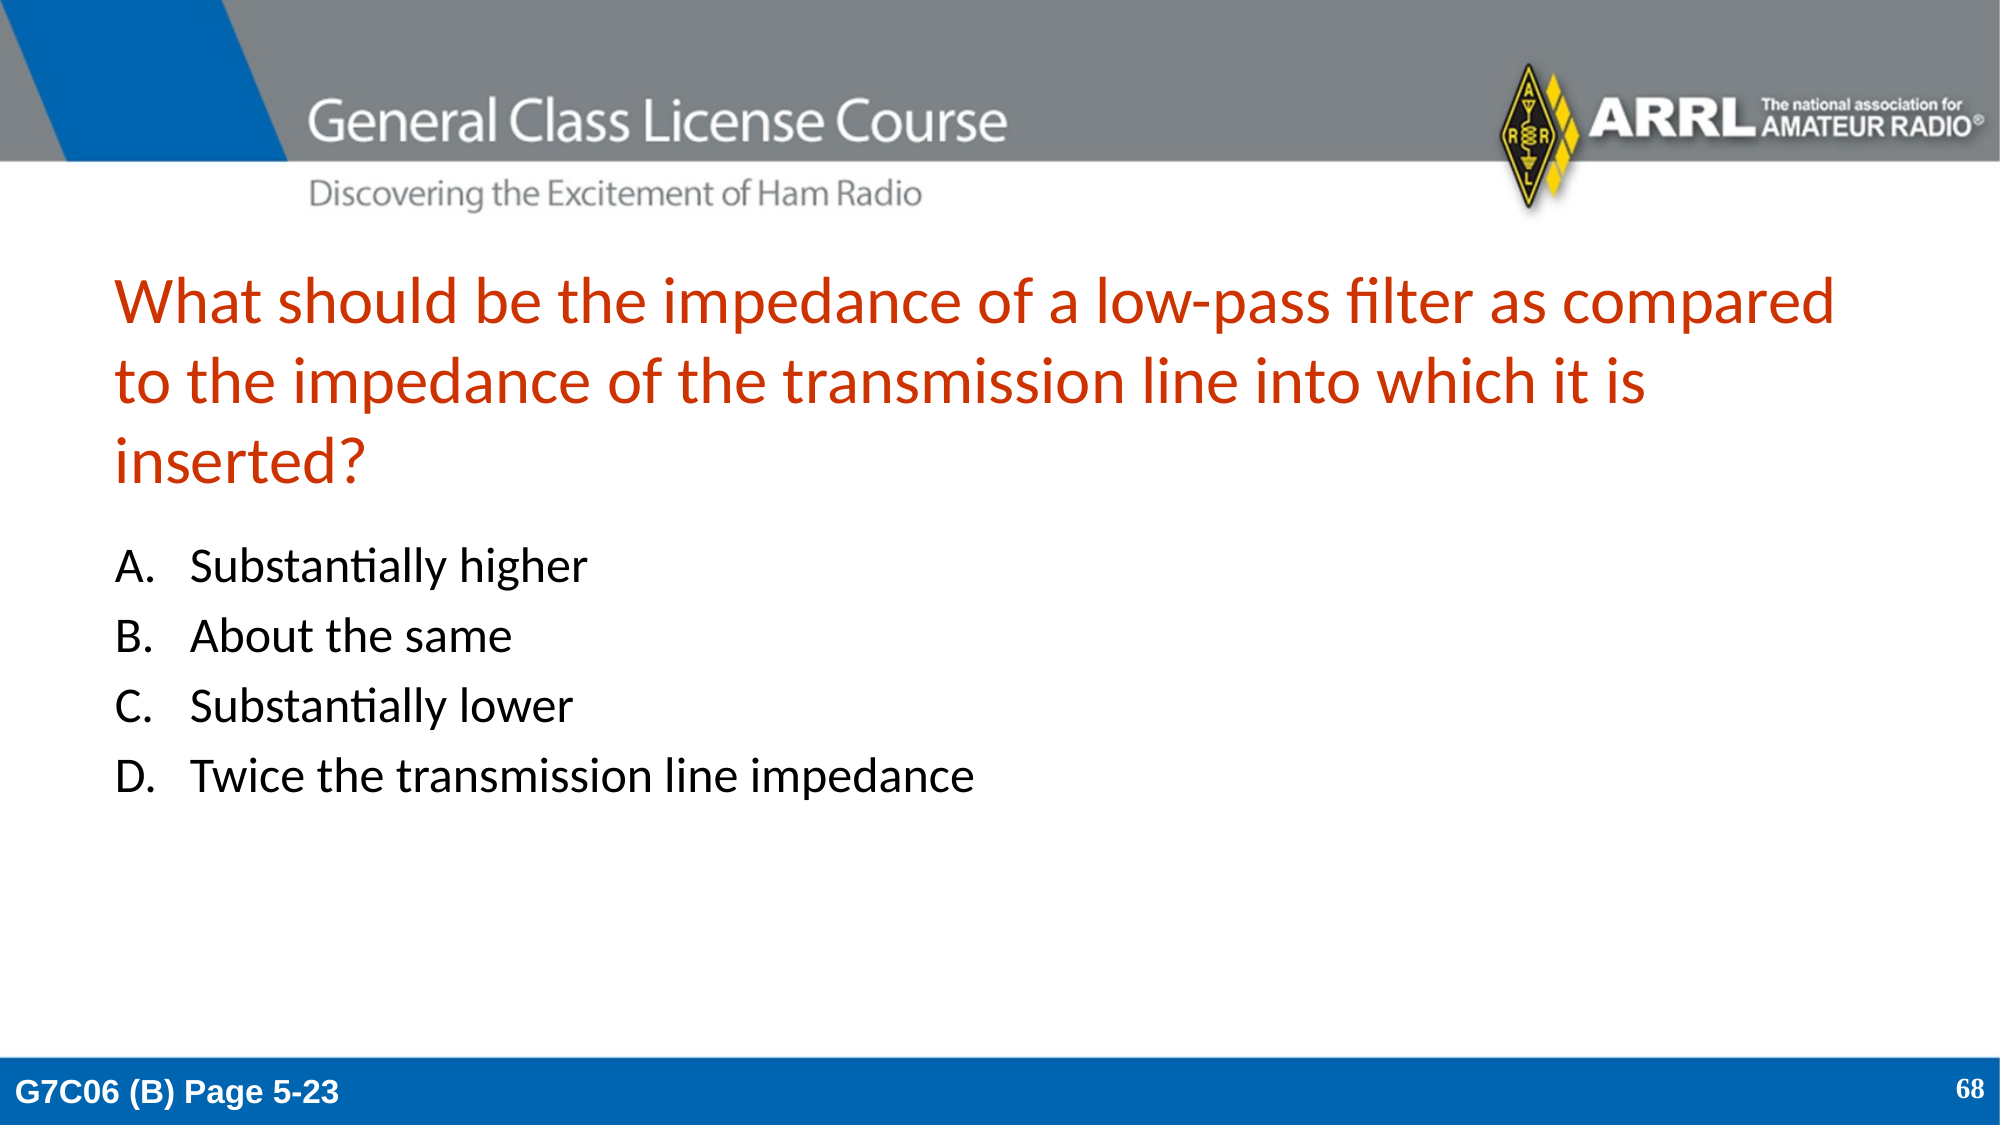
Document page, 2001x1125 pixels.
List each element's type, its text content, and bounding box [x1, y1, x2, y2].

text_box 68 [1875, 1062, 2000, 1113]
picture [0, 0, 2001, 1125]
list Substantially higher About the same Substantially lower Twice the transmission line impedance [99, 525, 1900, 1005]
text_box G7C06 (B) Page 5-23 [0, 1062, 1313, 1118]
title What should be the impedance of a low-pass filter as compared to the impedance of the transmission line into which it is inserted? [99, 249, 1900, 468]
